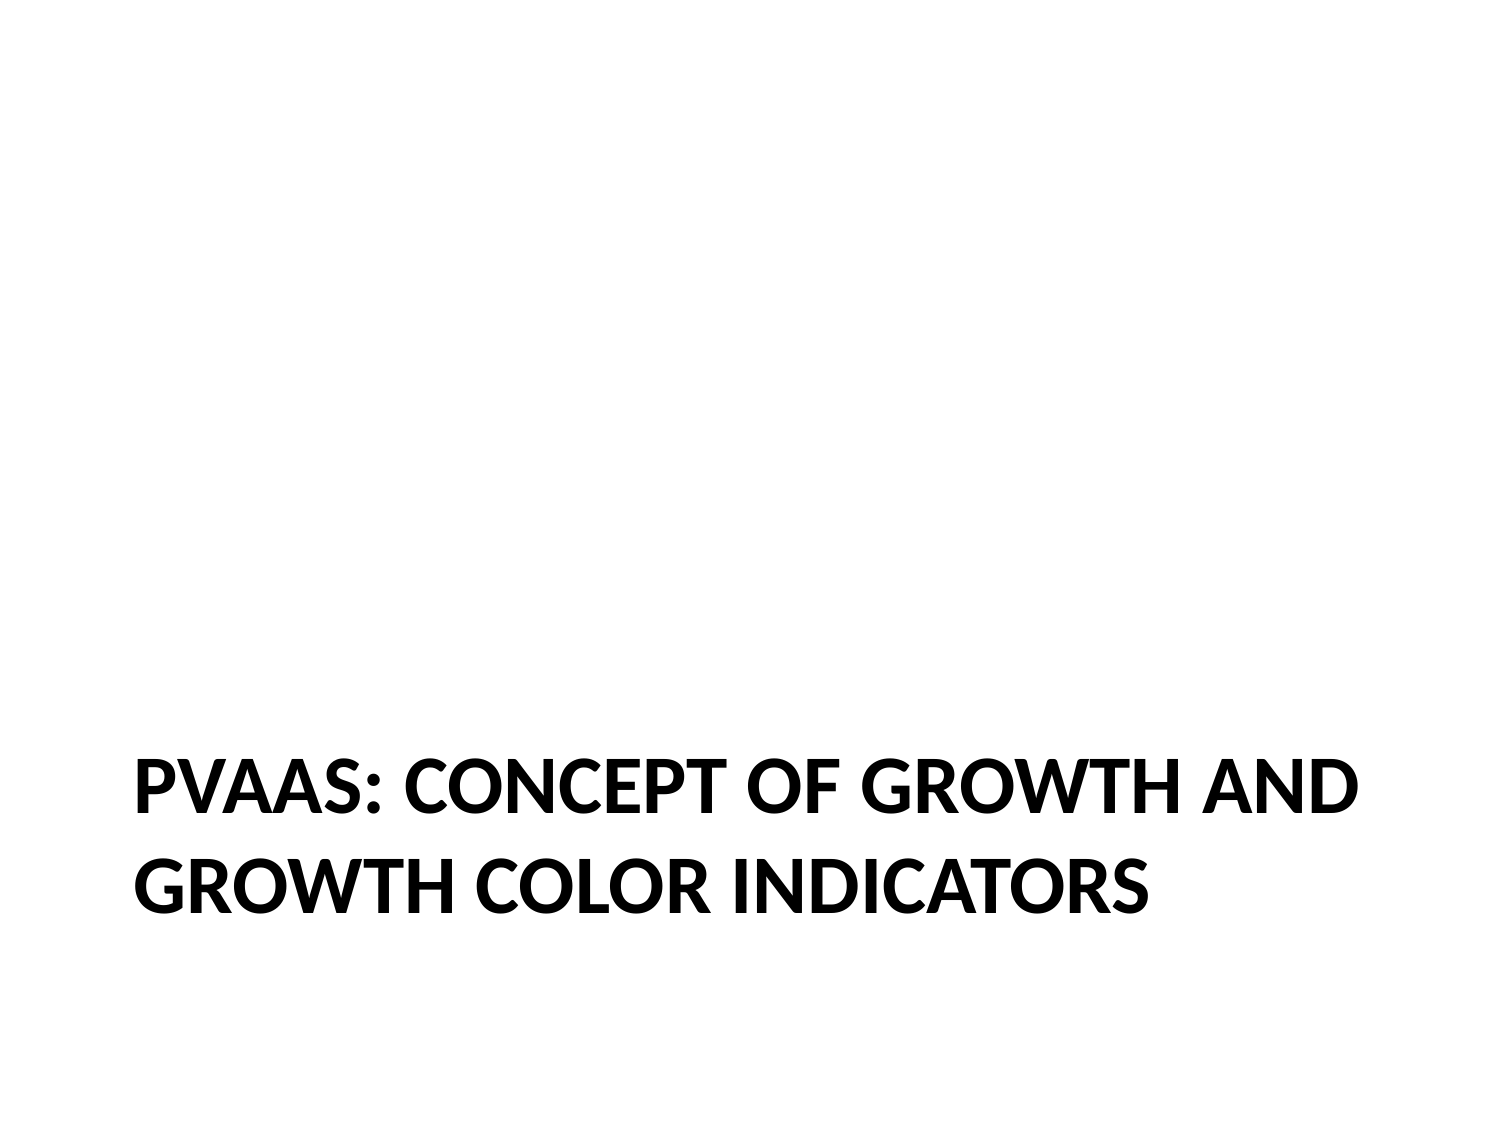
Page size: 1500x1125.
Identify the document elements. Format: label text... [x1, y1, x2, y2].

title PVAAS: Concept of Growth and GROWTH COLOR Indicators [118, 722, 1394, 947]
